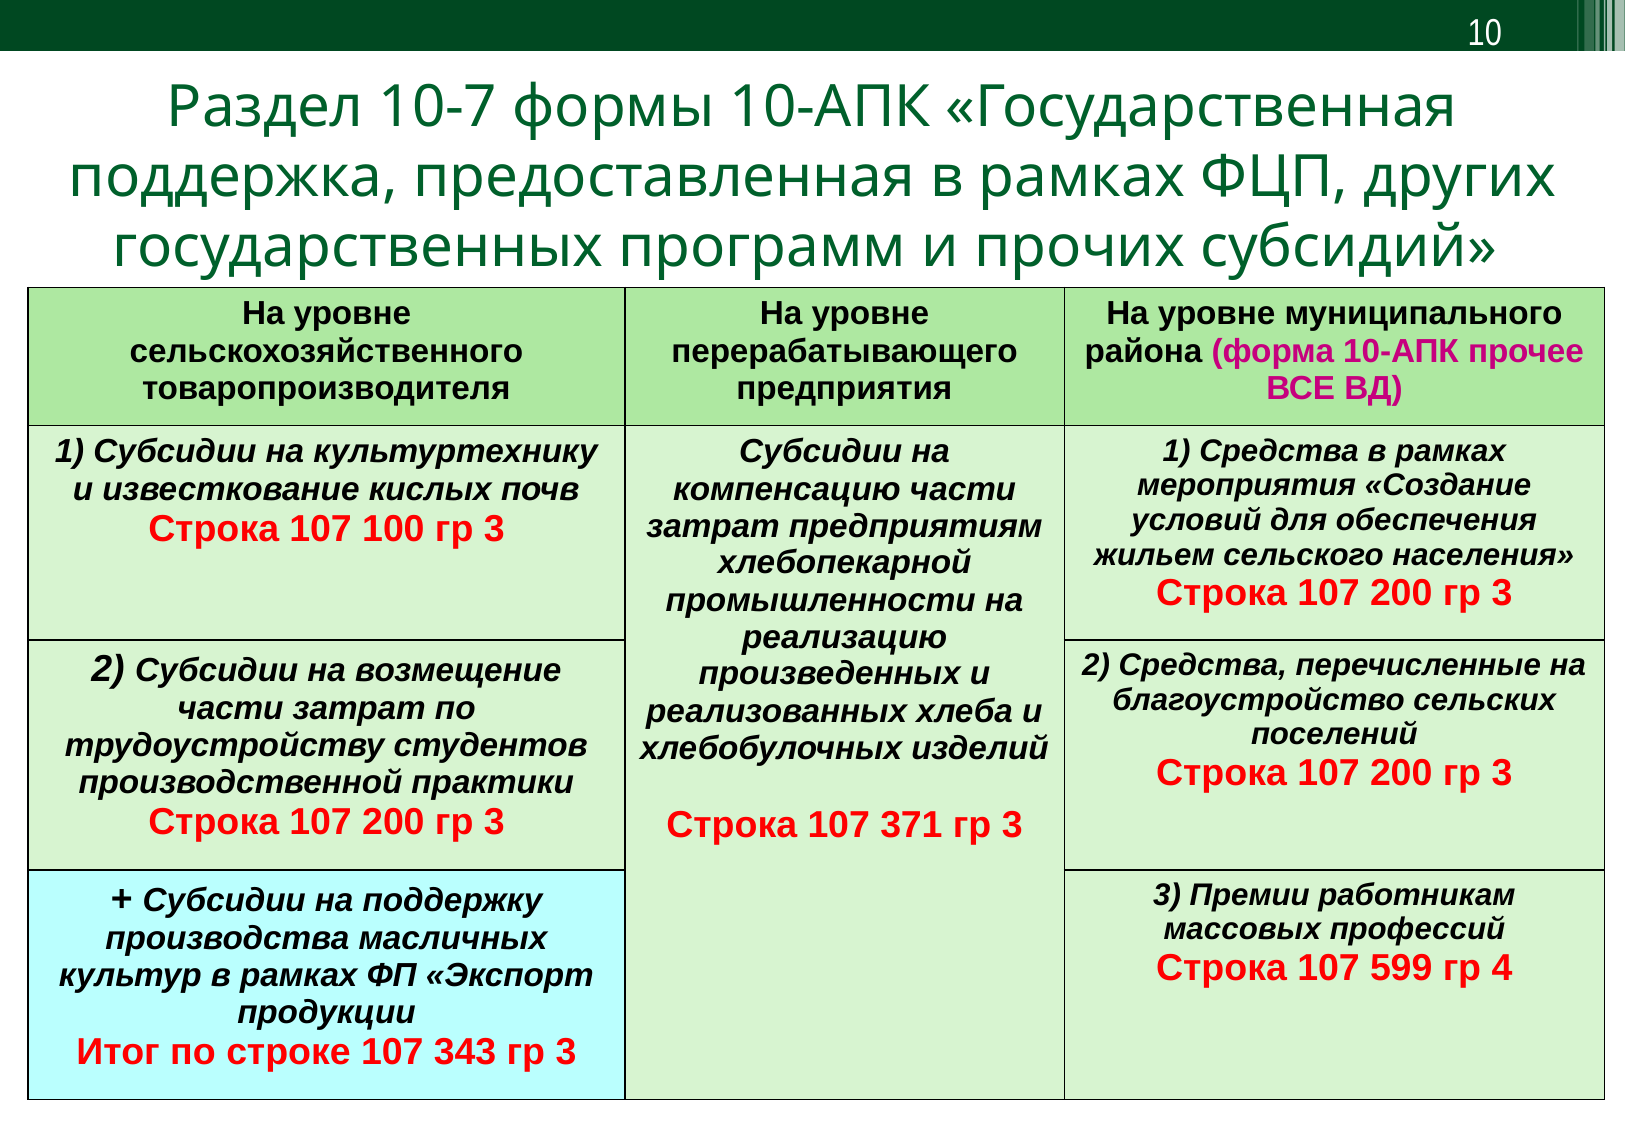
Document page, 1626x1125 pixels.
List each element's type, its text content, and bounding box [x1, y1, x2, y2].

table_cell 3) Премии работникам массовых профессий Строка 107 599 гр 4 [1065, 871, 1604, 1099]
slide_number 10 [1452, 0, 1588, 60]
table_header На уровне перерабатывающего предприятия [626, 288, 1064, 425]
table_cell 1) Субсидии на культуртехнику и известкование кислых почв Строка 107 100 гр 3 [29, 426, 624, 639]
table_header На уровне муниципального района (форма 10-АПК прочее ВСЕ ВД) [1065, 288, 1604, 425]
table_cell 2) Субсидии на возмещение части затрат по трудоустройству студентов производственной практики Строка 107 200 гр 3 [29, 641, 624, 869]
table_cell 1) Средства в рамках мероприятия «Создание условий для обеспечения жильем сельского населения» Строка 107 200 гр 3 [1065, 426, 1604, 639]
text_box Раздел 10-7 формы 10-АПК «Государственная поддержка, предоставленная в рамках ФЦП, других государственных программ и прочих субсидий» [0, 60, 1625, 286]
table_cell Субсидии на компенсацию части затрат предприятиям хлебопекарной промышленности на реализацию произведенных и реализованных хлеба и хлебобулочных изделий Строка 107 371 гр 3 [626, 426, 1064, 1099]
table_header На уровне сельскохозяйственного товаропроизводителя [29, 288, 624, 425]
table_cell 2) Средства, перечисленные на благоустройство сельских поселений Строка 107 200 гр 3 [1065, 641, 1604, 869]
table_cell + Субсидии на поддержку производства масличных культур в рамках ФП «Экспорт продукции Итог по строке 107 343 гр 3 [29, 871, 624, 1099]
